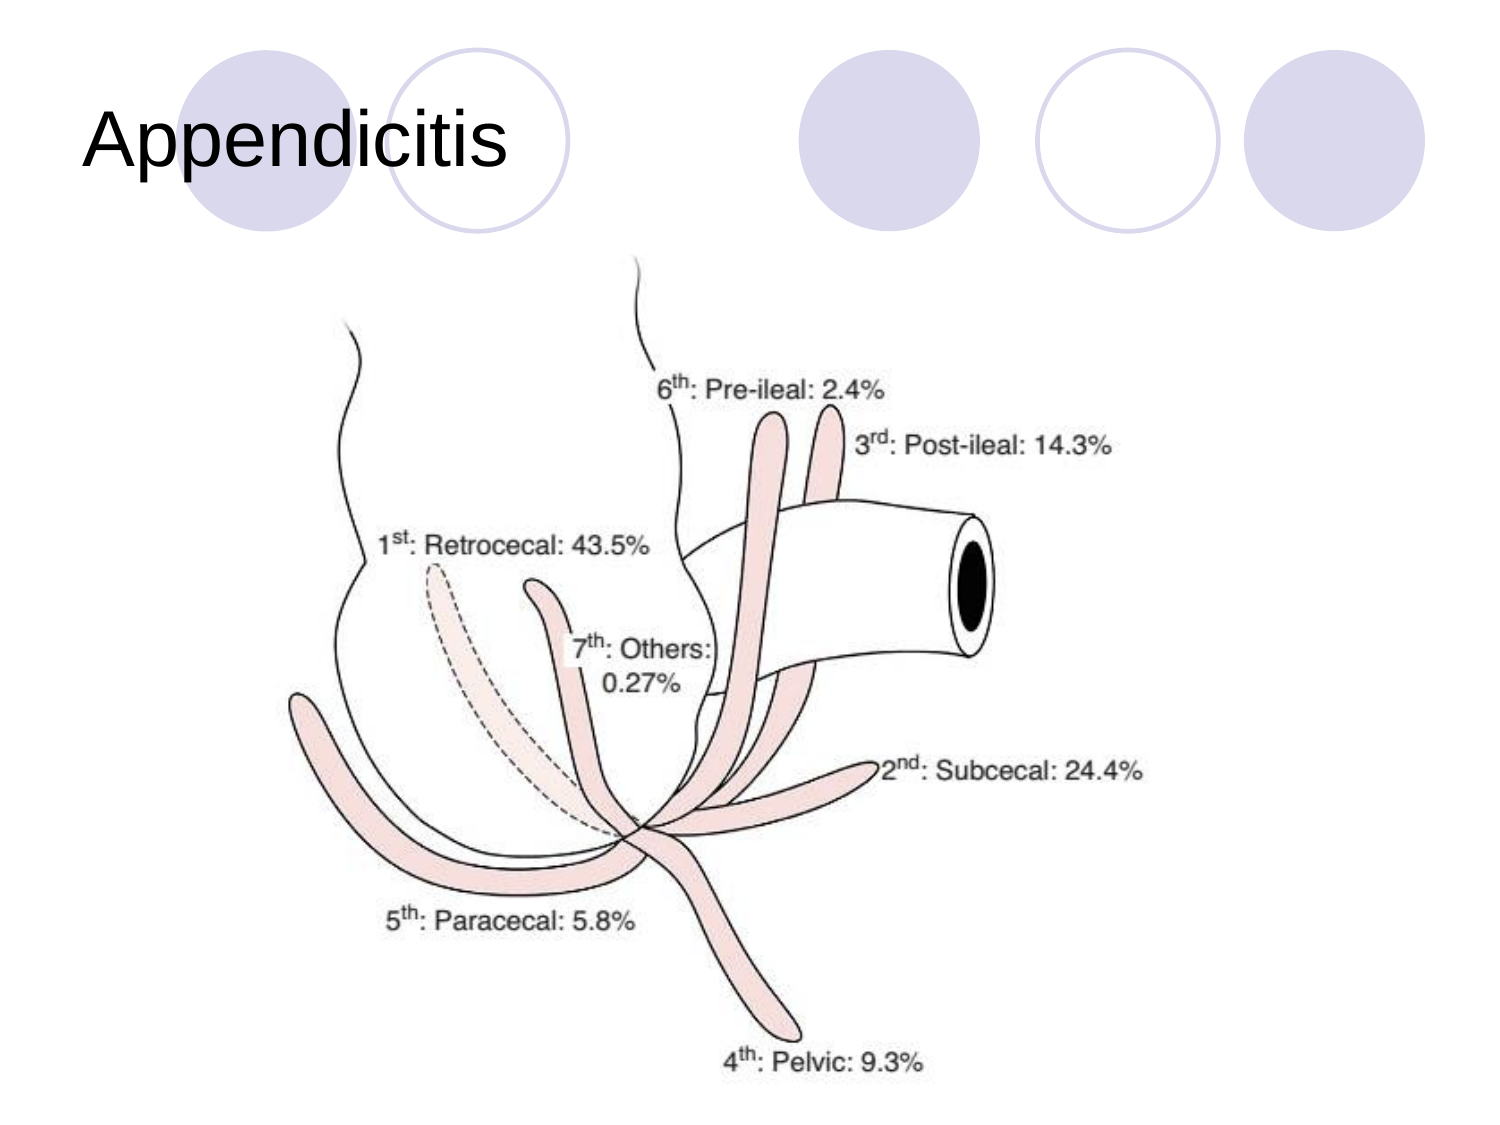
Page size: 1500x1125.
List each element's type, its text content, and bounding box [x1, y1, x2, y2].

title Appendicitis [74, 44, 1426, 234]
picture [262, 239, 1162, 1086]
